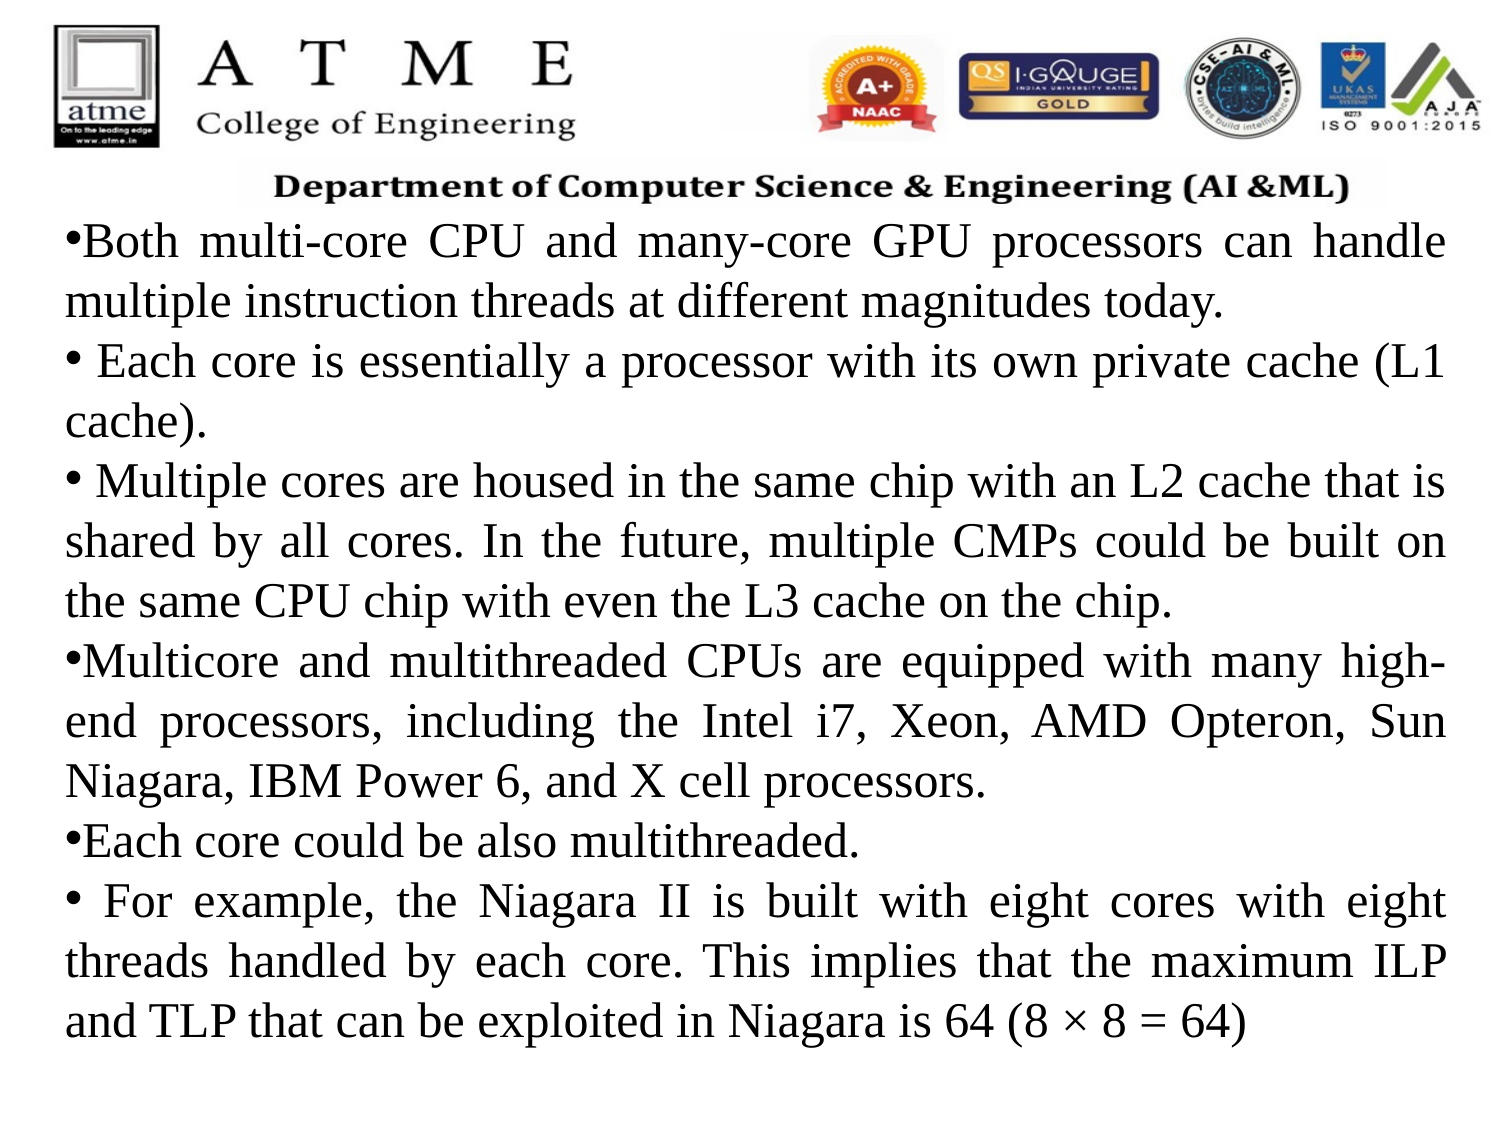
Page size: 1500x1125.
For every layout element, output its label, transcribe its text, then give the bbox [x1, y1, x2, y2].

picture [24, 0, 1500, 226]
text_box Both multi-core CPU and many-core GPU processors can handle multiple instruction threads at different magnitudes today. Each core is essentially a processor with its own private cache (L1 cache). Multiple cores are housed in the same chip with an L2 cache that is shared by all cores. In the future, multiple CMPs could be built on the same CPU chip with even the L3 cache on the chip. Multicore and multithreaded CPUs are equipped with many high-end processors, including the Intel i7, Xeon, AMD Opteron, Sun Niagara, IBM Power 6, and X cell processors. Each core could be also multithreaded. For example, the Niagara II is built with eight cores with eight threads handled by each core. This implies that the maximum ILP and TLP that can be exploited in Niagara is 64 (8 × 8 = 64) [49, 234, 1463, 1055]
